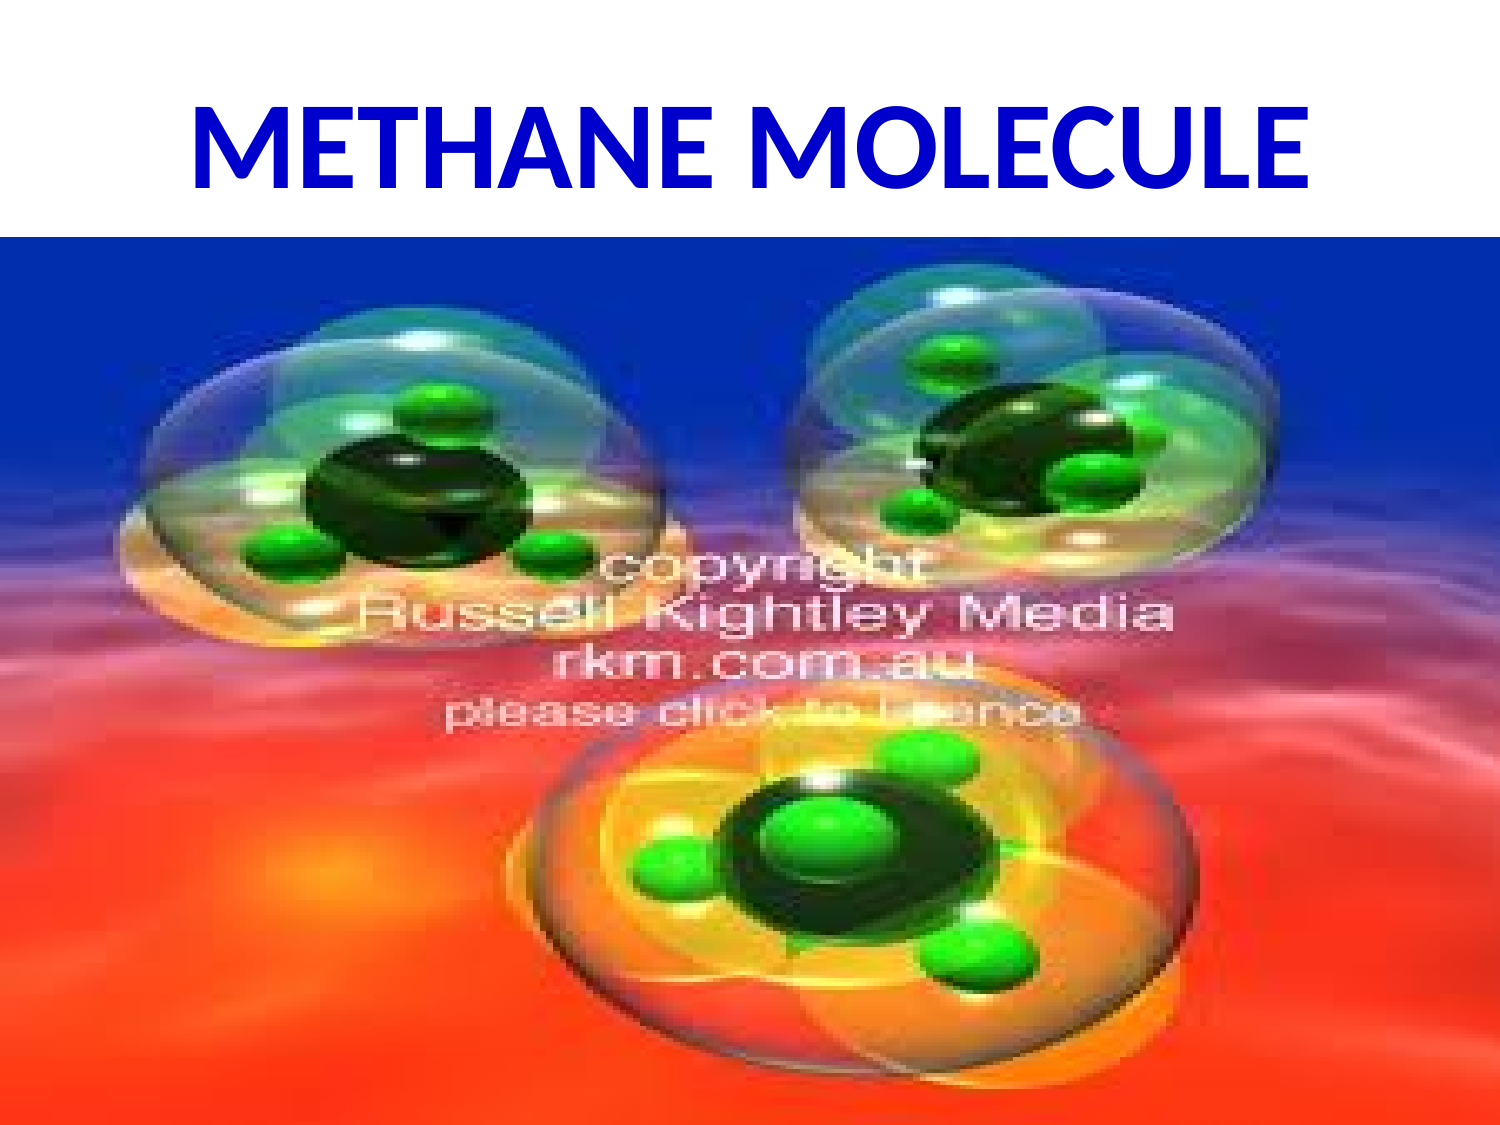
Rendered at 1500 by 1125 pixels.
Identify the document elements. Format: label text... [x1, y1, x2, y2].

title METHANE MOLECULE [75, 45, 1425, 233]
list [0, 237, 1500, 1125]
